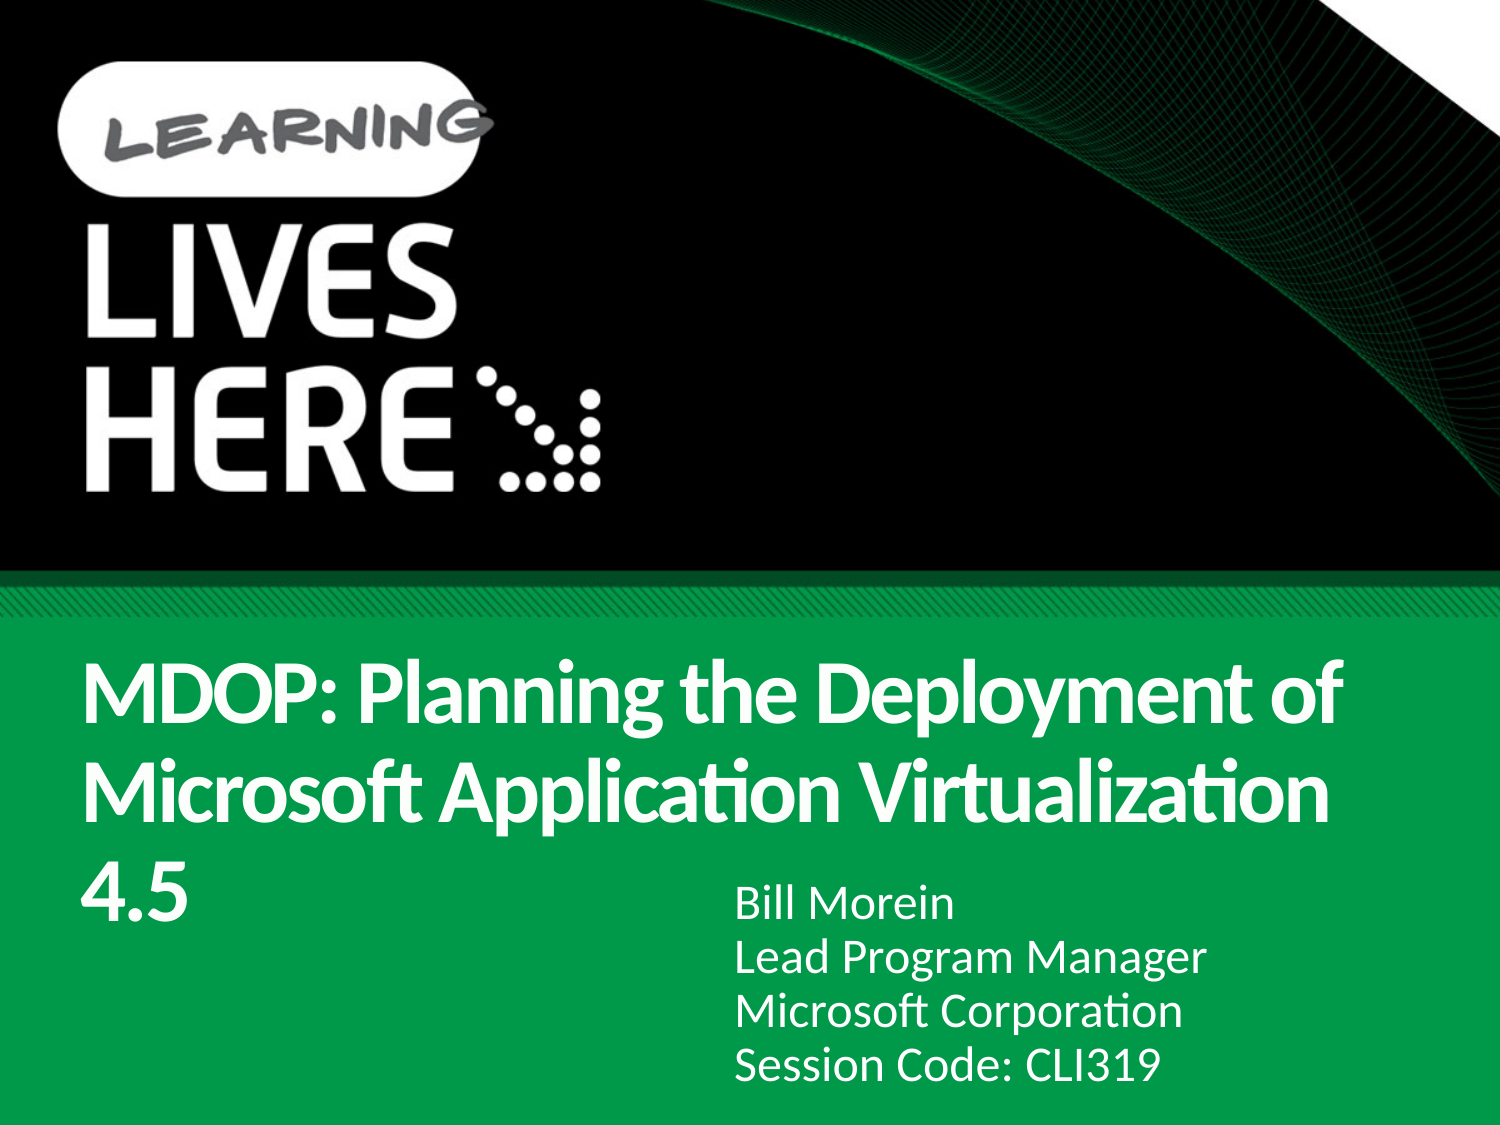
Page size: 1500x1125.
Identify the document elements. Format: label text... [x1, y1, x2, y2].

picture [0, 0, 1500, 1125]
subtitle Bill Morein Lead Program Manager Microsoft Corporation Session Code: CLI319 [734, 876, 1360, 952]
title MDOP: Planning the Deployment of Microsoft Application Virtualization 4.5 [80, 644, 1451, 864]
